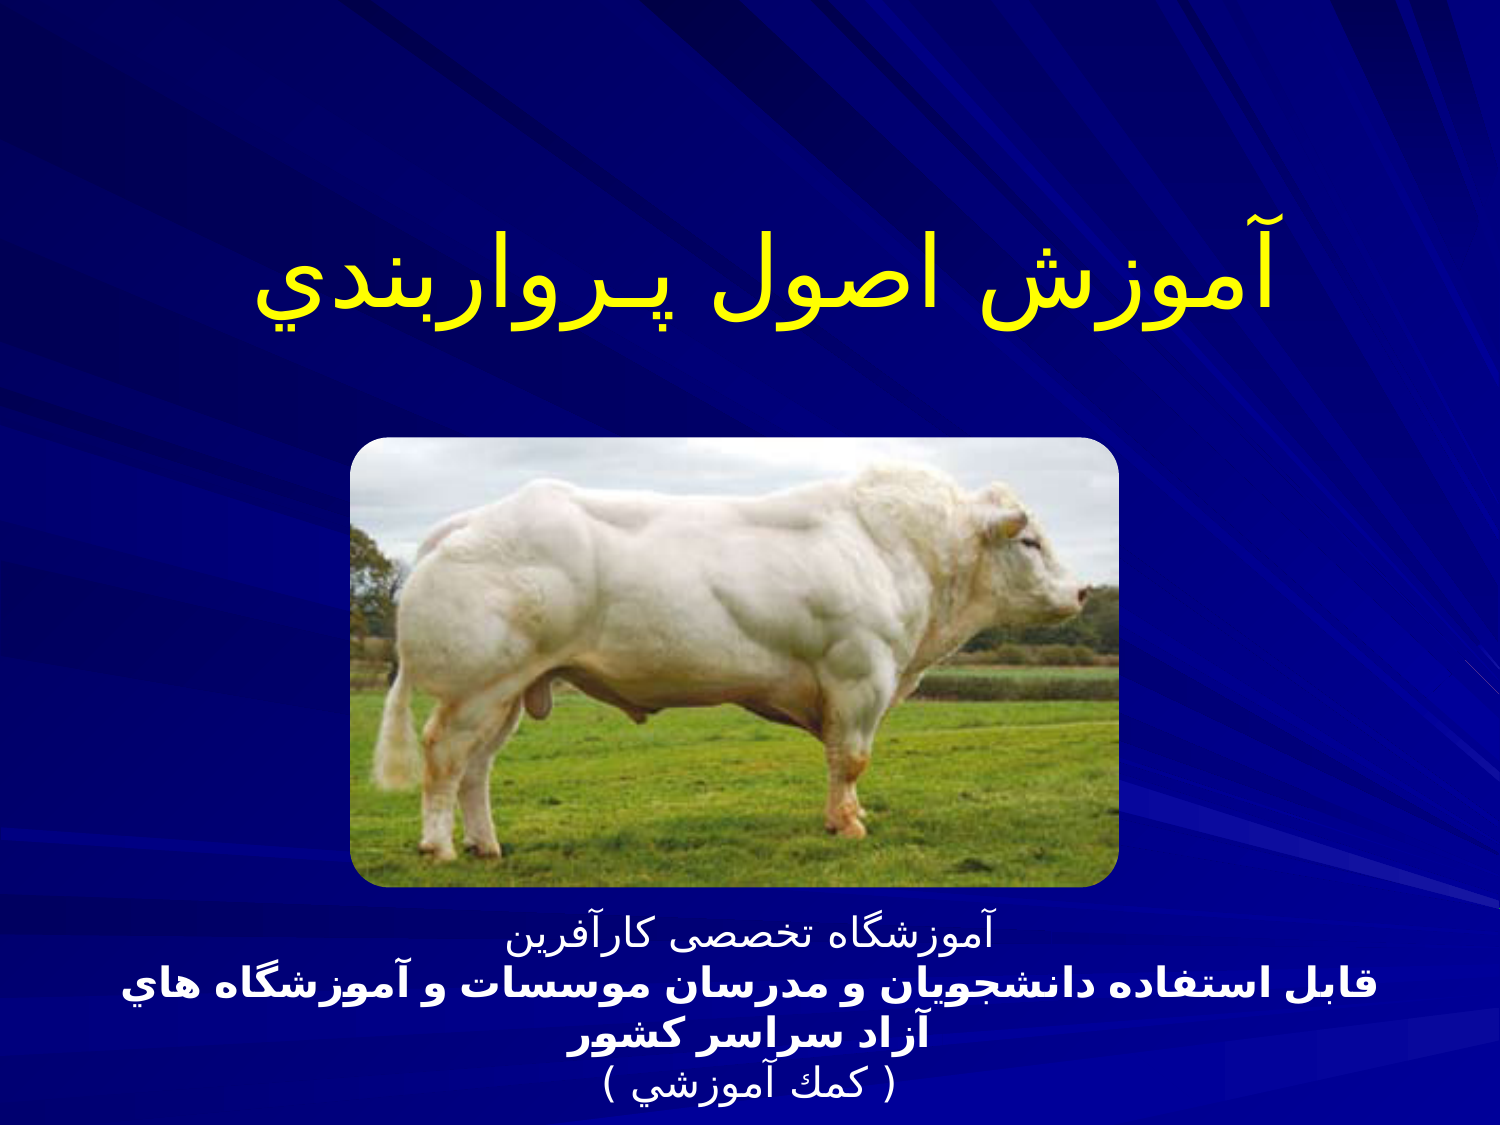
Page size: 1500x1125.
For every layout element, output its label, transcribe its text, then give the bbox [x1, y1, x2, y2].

text_box آموزشگاه تخصصی کارآفرین قابل استفاده دانشجویان و مدرسان موسسات و آموزشگاه هاي آزاد سراسر کشور ( كمك آموزشي ) [74, 887, 1425, 1125]
picture [349, 437, 1120, 888]
list آموزش اصول پـرواربندي [74, 199, 1426, 451]
